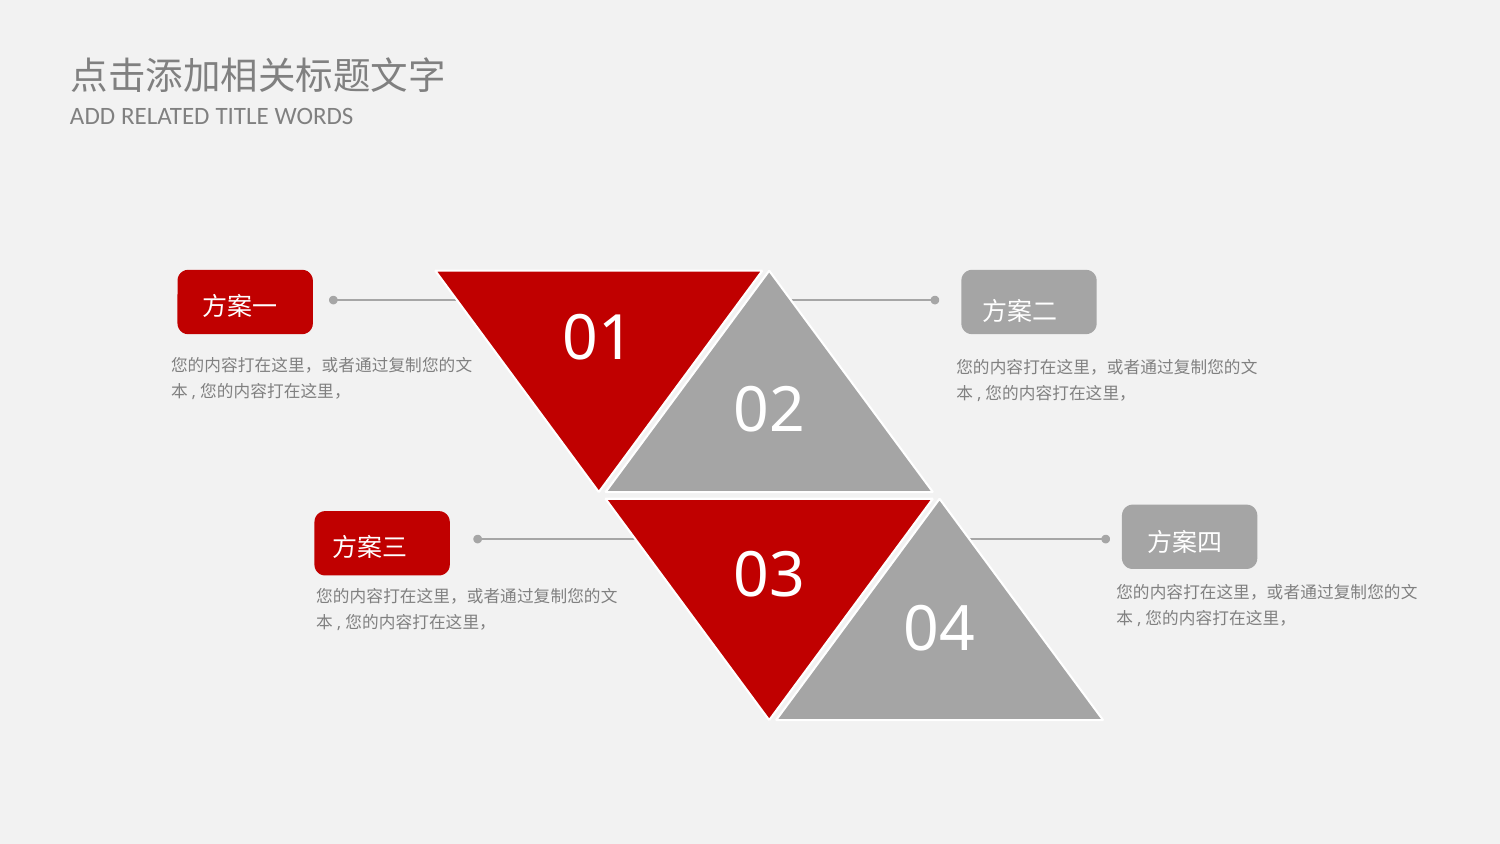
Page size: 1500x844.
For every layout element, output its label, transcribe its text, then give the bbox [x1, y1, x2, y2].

text_box 您的内容打在这里，或者通过复制您的文本,您的内容打在这里， [945, 345, 1273, 409]
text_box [435, 270, 604, 493]
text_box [177, 269, 337, 335]
text_box 您的内容打在这里，或者通过复制您的文本,您的内容打在这里， [159, 343, 429, 407]
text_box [1121, 504, 1282, 570]
text_box 您的内容打在这里，或者通过复制您的文本,您的内容打在这里， [304, 573, 600, 637]
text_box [475, 536, 600, 542]
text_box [341, 297, 429, 303]
text_box 您的内容打在这里，或者通过复制您的文本,您的内容打在这里， [1108, 570, 1433, 634]
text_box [961, 269, 1117, 335]
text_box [775, 498, 1104, 721]
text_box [605, 270, 934, 493]
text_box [605, 498, 774, 721]
text_box ADD RELATED TITLE WORDS [54, 91, 371, 138]
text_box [314, 510, 467, 576]
text_box 点击添加相关标题文字 [54, 43, 462, 105]
